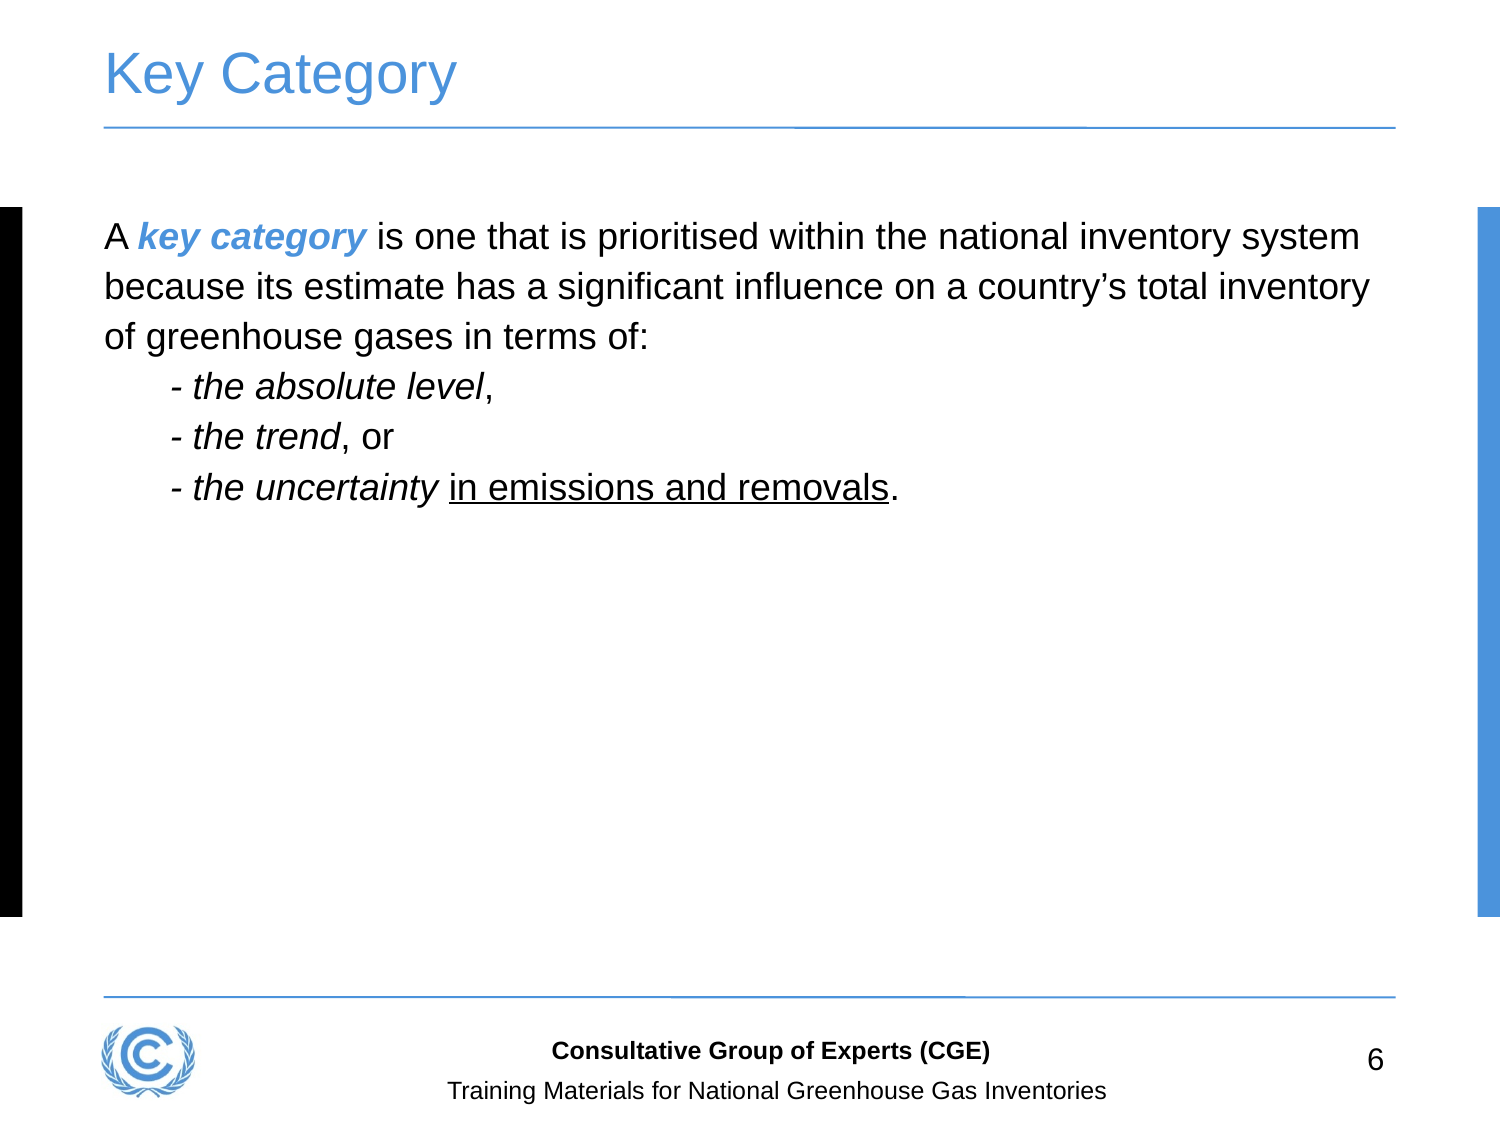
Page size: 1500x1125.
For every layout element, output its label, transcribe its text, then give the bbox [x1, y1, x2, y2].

title Key Category [104, 54, 1396, 126]
text_box Training Materials for National Greenhouse Gas Inventories [432, 1067, 1291, 1097]
text_box Consultative Group of Experts (CGE) [536, 1027, 1046, 1068]
list A key category is one that is prioritised within the national inventory system because its estimate has a significant influence on a country’s total inventory of greenhouse gases in terms of: - the absolute level, - the trend, or - the uncertainty in emissions and removals. [104, 207, 1395, 918]
picture [101, 1001, 209, 1108]
text_box 6 [1352, 1032, 1400, 1085]
